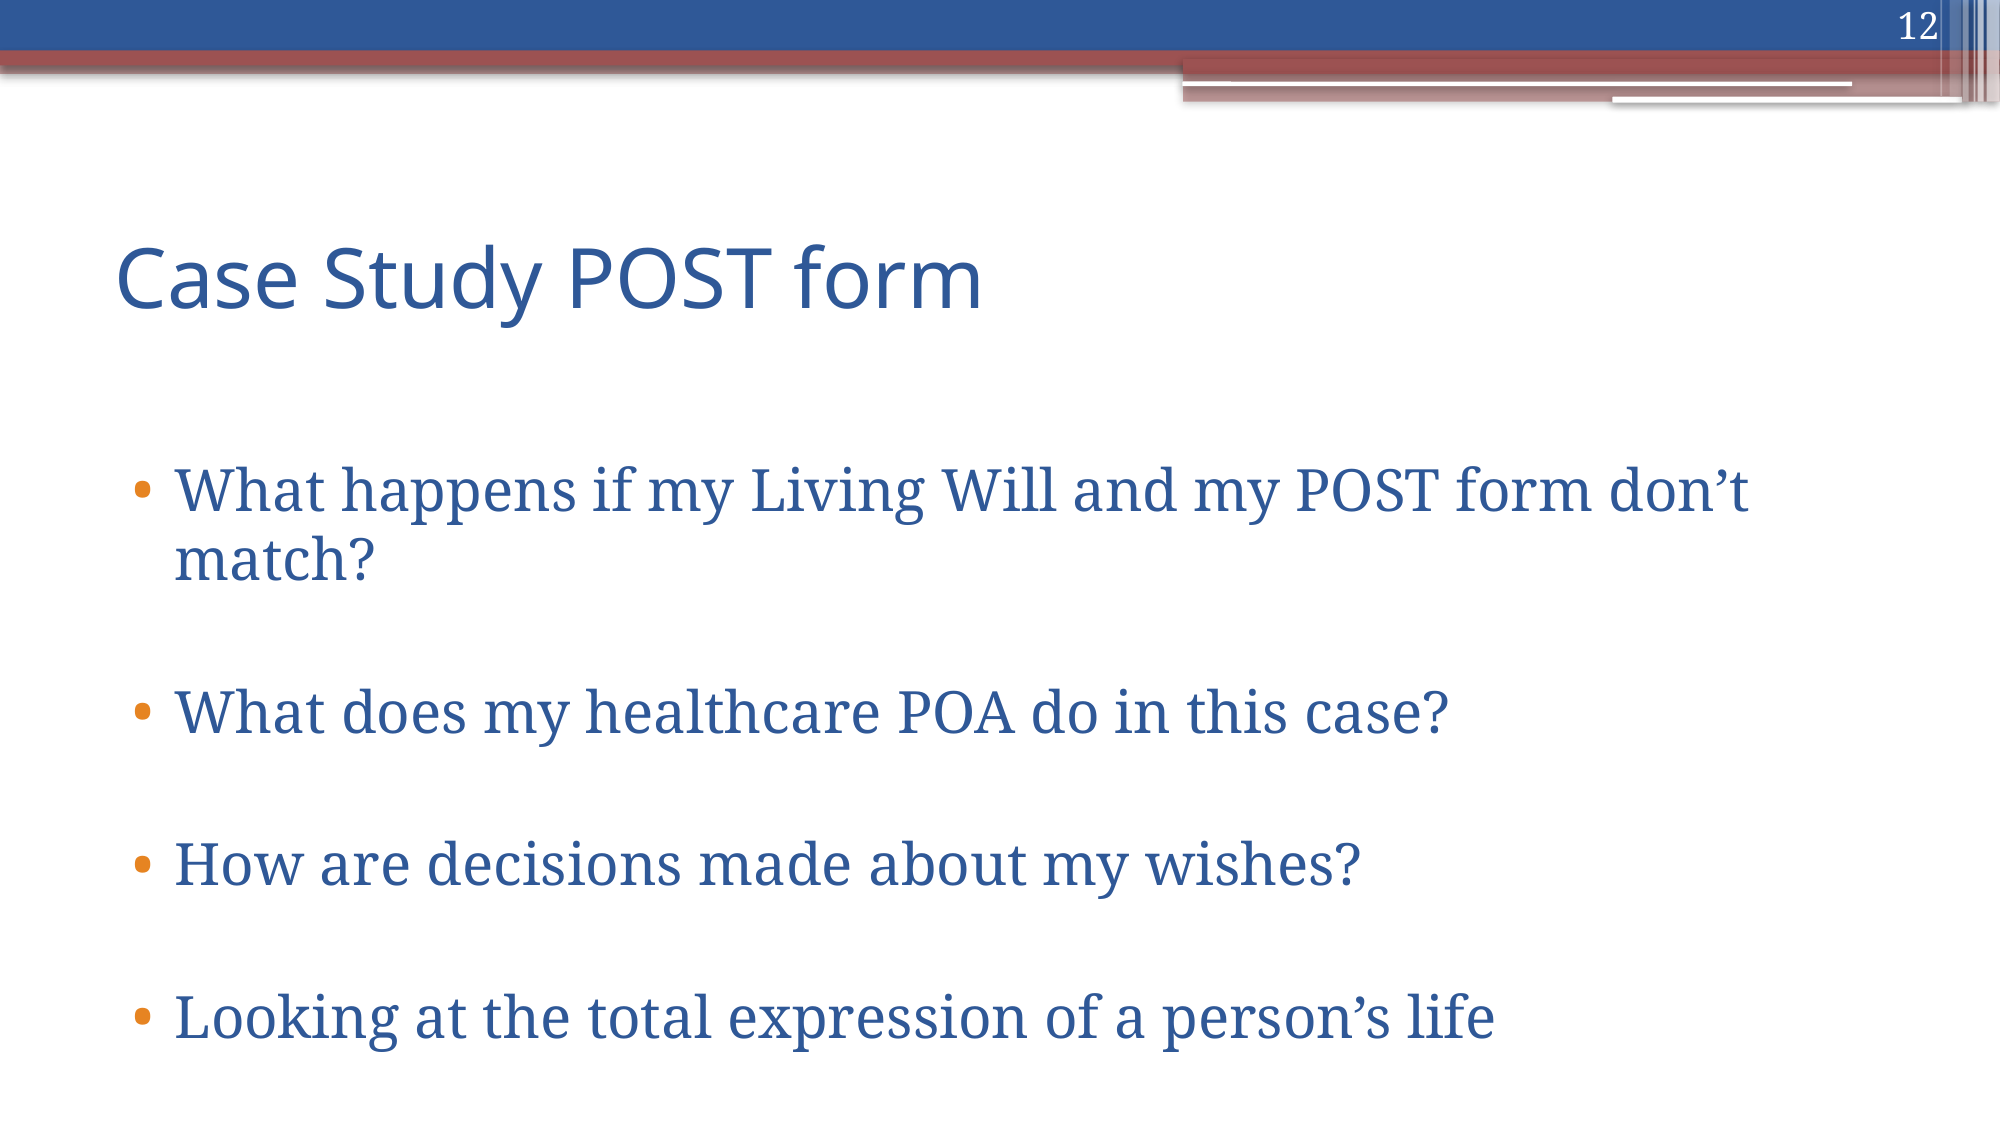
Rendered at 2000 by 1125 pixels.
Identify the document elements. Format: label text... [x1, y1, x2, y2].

title Case Study POST form [99, 187, 1900, 363]
slide_number 12 [1787, 0, 1955, 61]
list What happens if my Living Will and my POST form don’t match? What does my healthcare POA do in this case? How are decisions made about my wishes? Looking at the total expression of a person’s life [99, 368, 1900, 1079]
